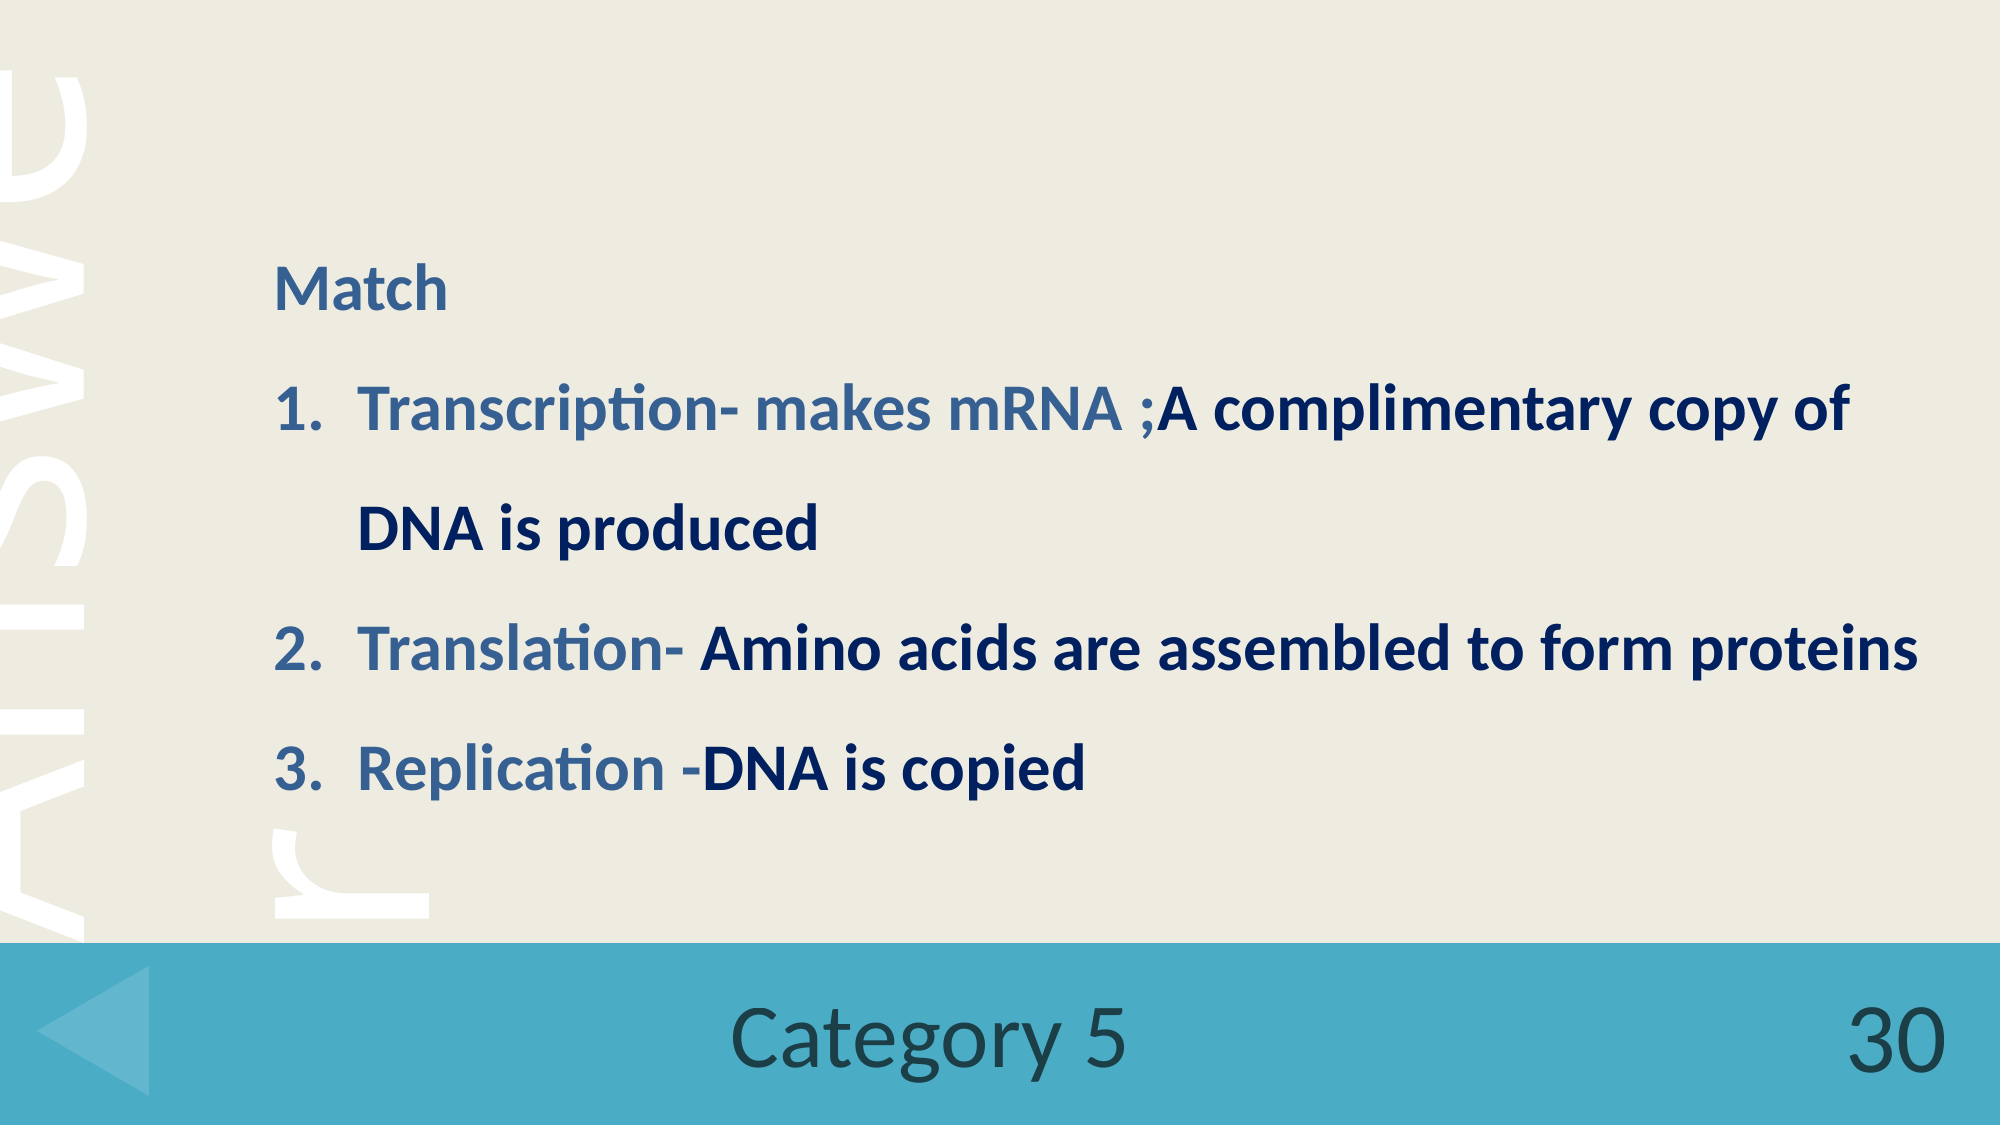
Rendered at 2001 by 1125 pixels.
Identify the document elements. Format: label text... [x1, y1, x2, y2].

list 30 [1831, 967, 1963, 1097]
list Match Transcription- makes mRNA ;A complimentary copy of DNA is produced Translation- Amino acids are assembled to form proteins Replication -DNA is copied [258, 99, 1943, 908]
title Category 5 [30, 937, 1831, 1125]
